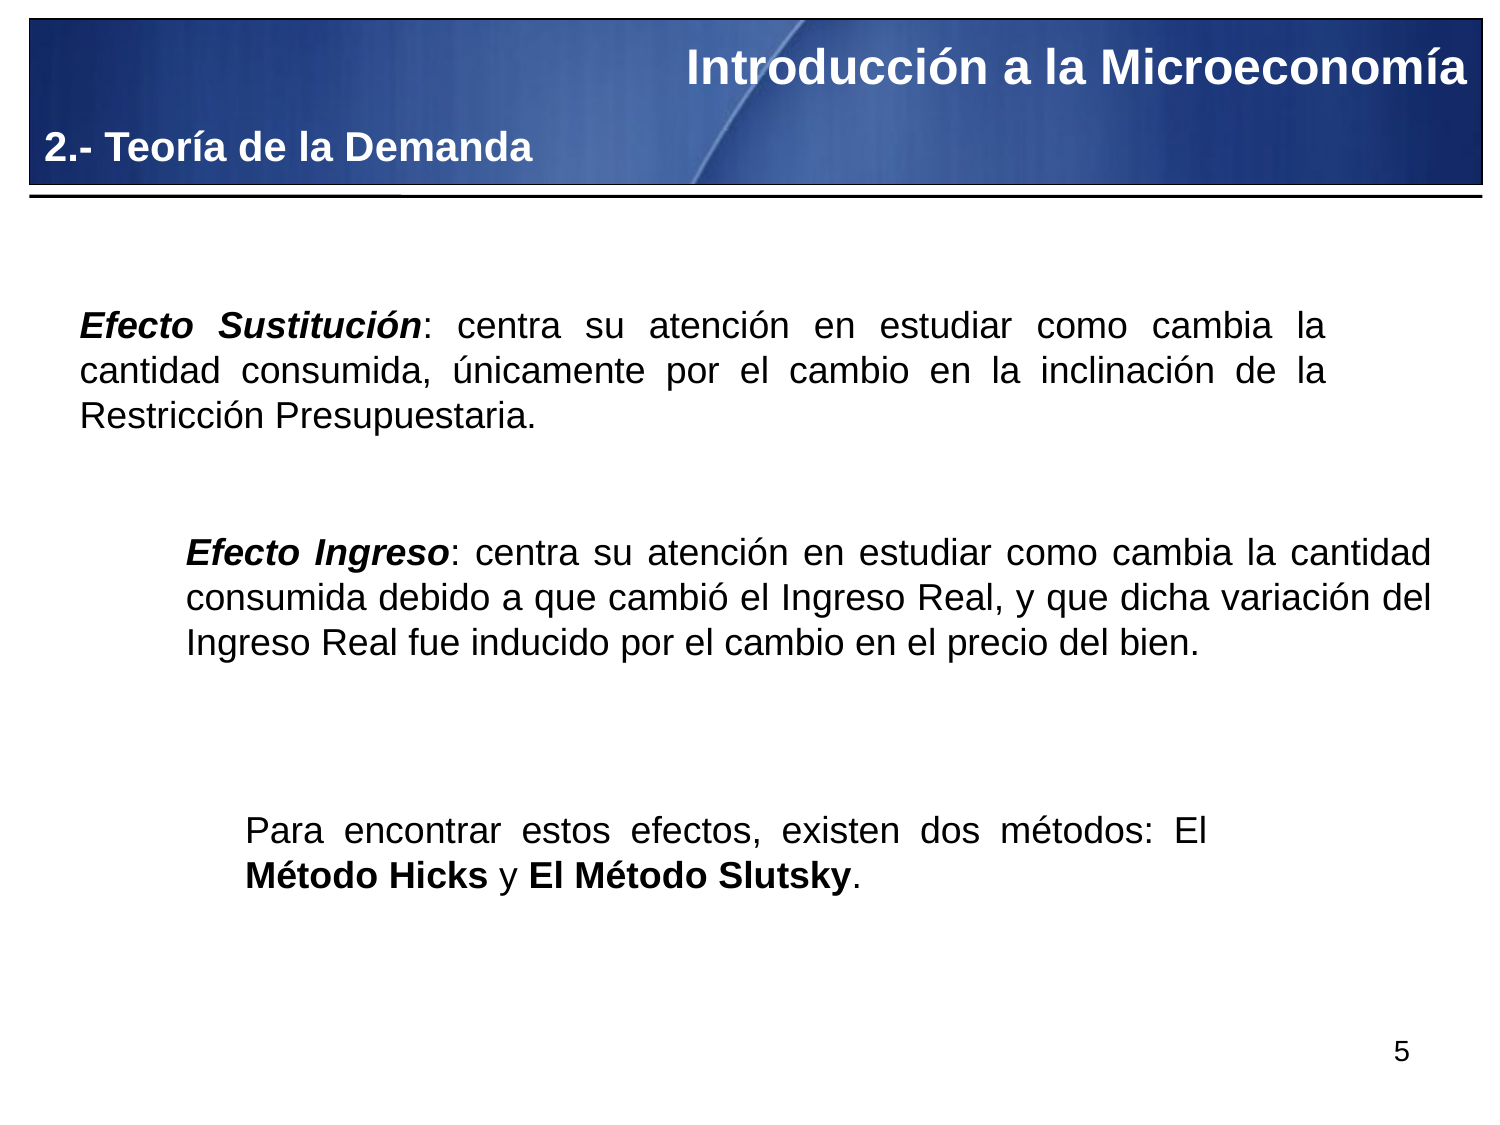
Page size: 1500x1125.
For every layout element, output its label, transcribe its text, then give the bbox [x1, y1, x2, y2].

text_box Efecto Ingreso: centra su atención en estudiar como cambia la cantidad consumida debido a que cambió el Ingreso Real, y que dicha variación del Ingreso Real fue inducido por el cambio en el precio del bien. [171, 520, 1447, 671]
text_box 2.- Teoría de la Demanda [29, 112, 585, 178]
text_box Introducción a la Microeconomía [608, 26, 1483, 102]
text_box Efecto Sustitución: centra su atención en estudiar como cambia la cantidad consumida, únicamente por el cambio en la inclinación de la Restricción Presupuestaria. [64, 293, 1341, 444]
slide_number 5 [1074, 1024, 1426, 1103]
text_box Para encontrar estos efectos, existen dos métodos: El Método Hicks y El Método Slutsky. [230, 798, 1223, 904]
text_box [29, 19, 1483, 185]
